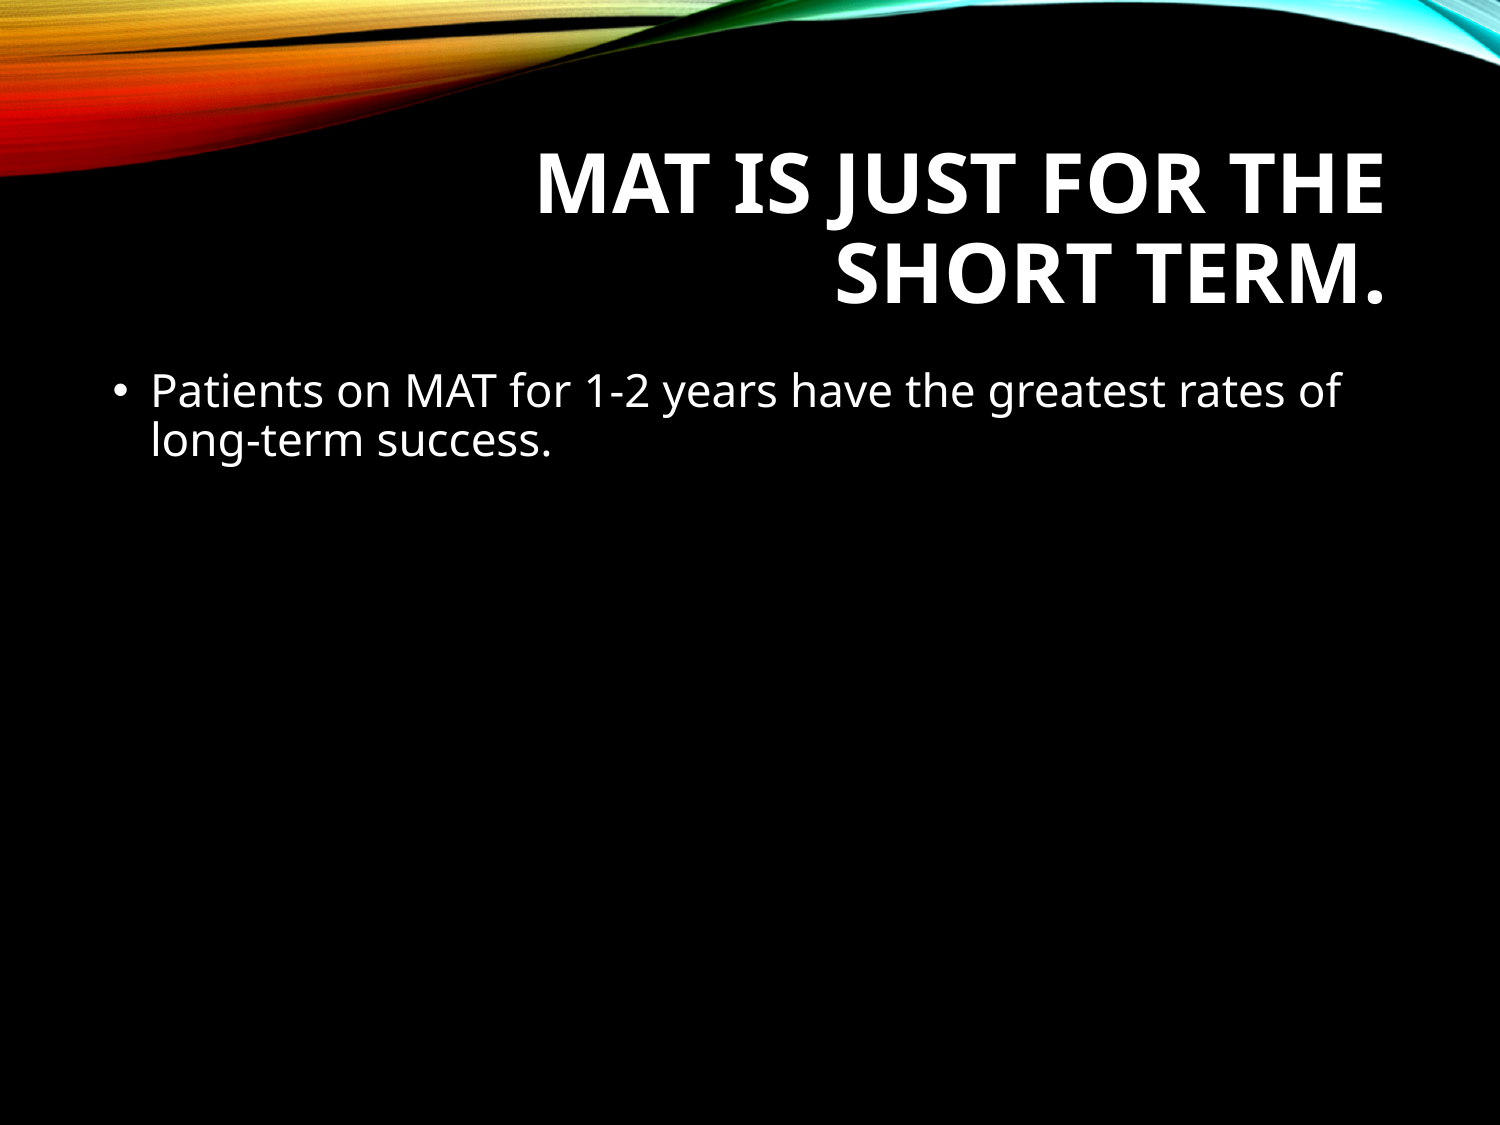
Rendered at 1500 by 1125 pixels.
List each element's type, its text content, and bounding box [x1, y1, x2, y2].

picture [0, 0, 1500, 178]
list Patients on MAT for 1-2 years have the greatest rates of long-term success. [97, 360, 1403, 1028]
title MAT is just for the short term. [356, 125, 1403, 338]
